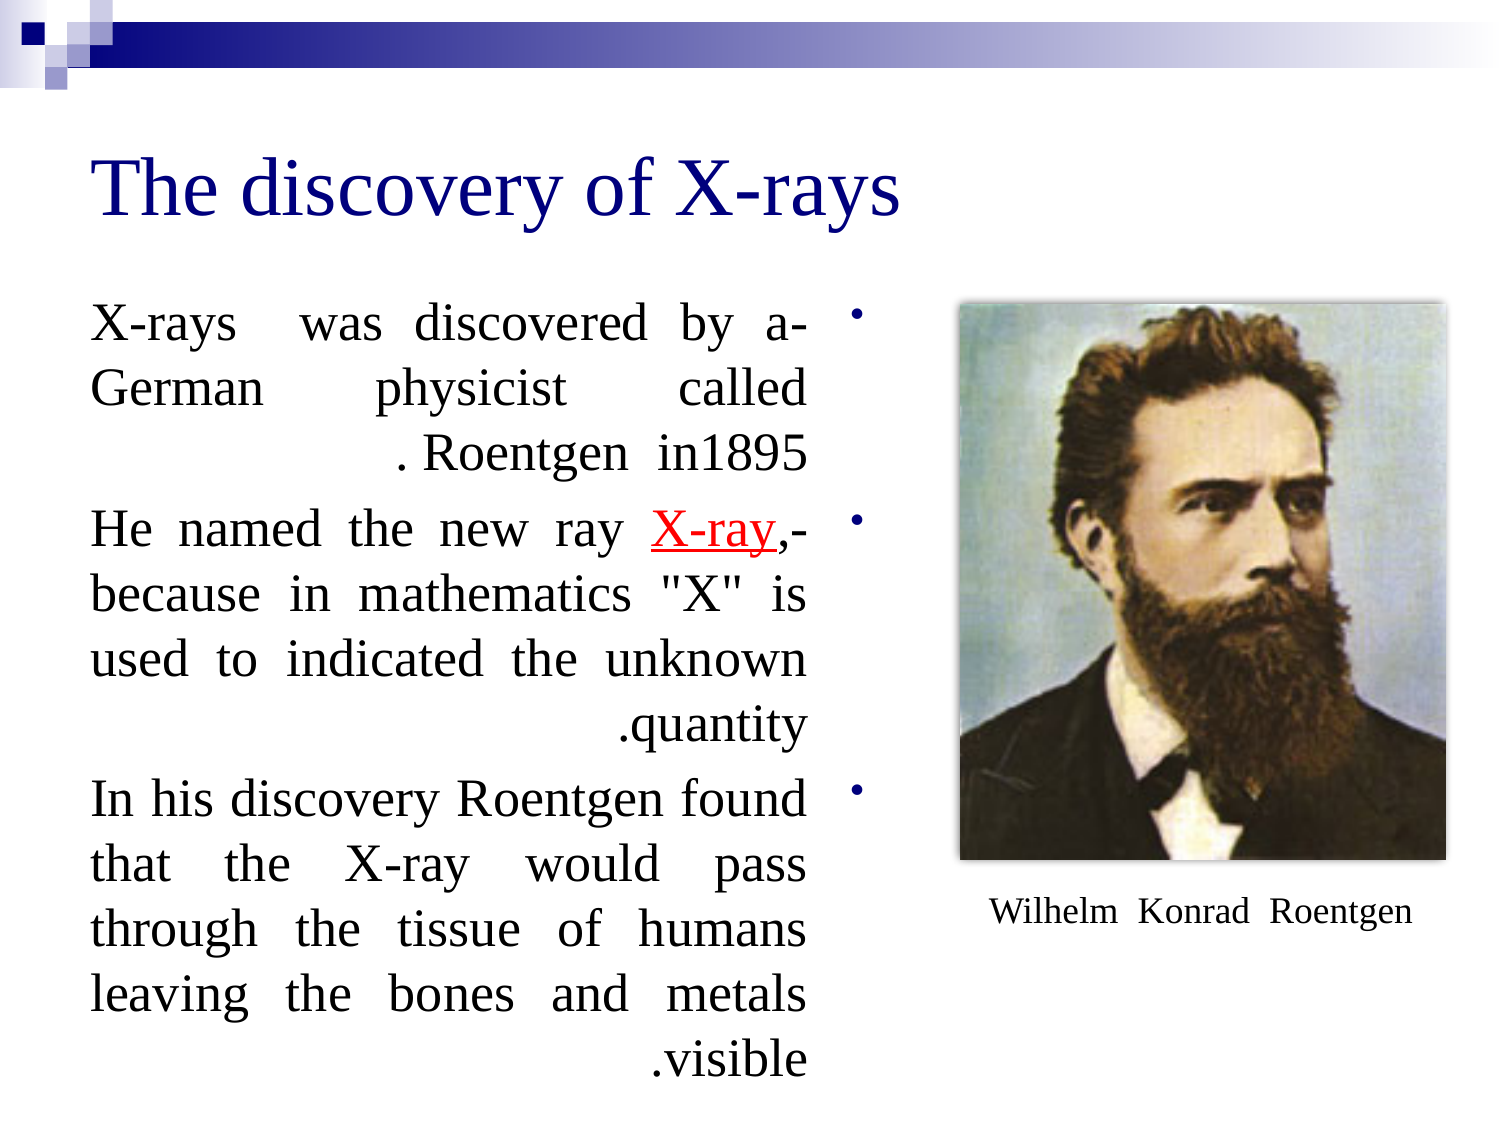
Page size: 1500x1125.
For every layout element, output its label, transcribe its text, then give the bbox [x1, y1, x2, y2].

title The discovery of X-rays [74, 124, 1426, 351]
text_box Wilhelm Konrad Roentgen [960, 878, 1442, 939]
list -X-rays was discovered by a German physicist called Roentgen in1895 . -He named the new ray X-ray, because in mathematics "X" is used to indicated the unknown quantity. In his discovery Roentgen found that the X-ray would pass through the tissue of humans leaving the bones and metals visible. [74, 278, 881, 1125]
picture [960, 304, 1446, 861]
